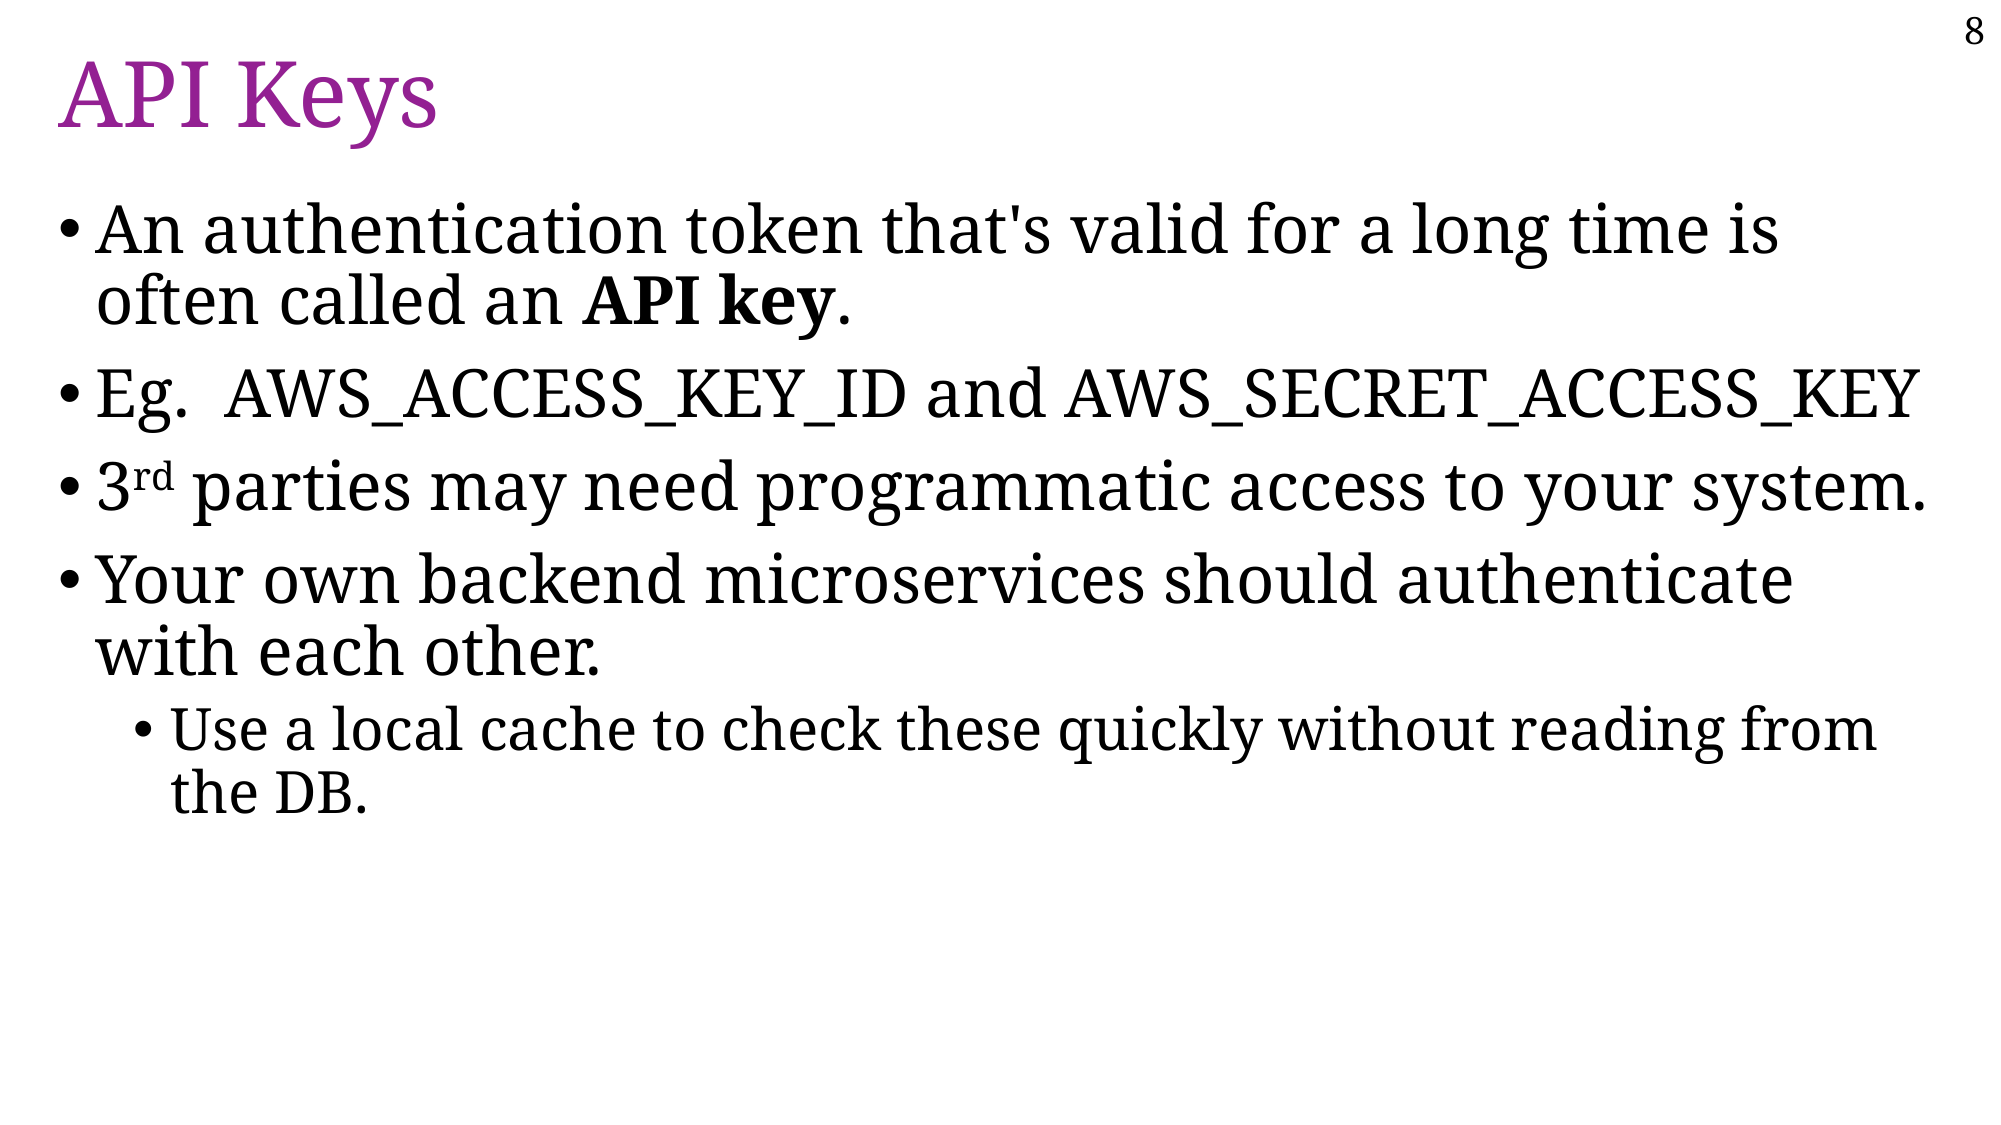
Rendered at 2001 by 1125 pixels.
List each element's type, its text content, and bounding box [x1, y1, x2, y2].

title API Keys [43, 25, 1953, 171]
list An authentication token that's valid for a long time is often called an API key. Eg. AWS_ACCESS_KEY_ID and AWS_SECRET_ACCESS_KEY 3rd parties may need programmatic access to your system. Your own backend microservices should authenticate with each other. Use a local cache to check these quickly without reading from the DB. [43, 188, 1953, 1106]
